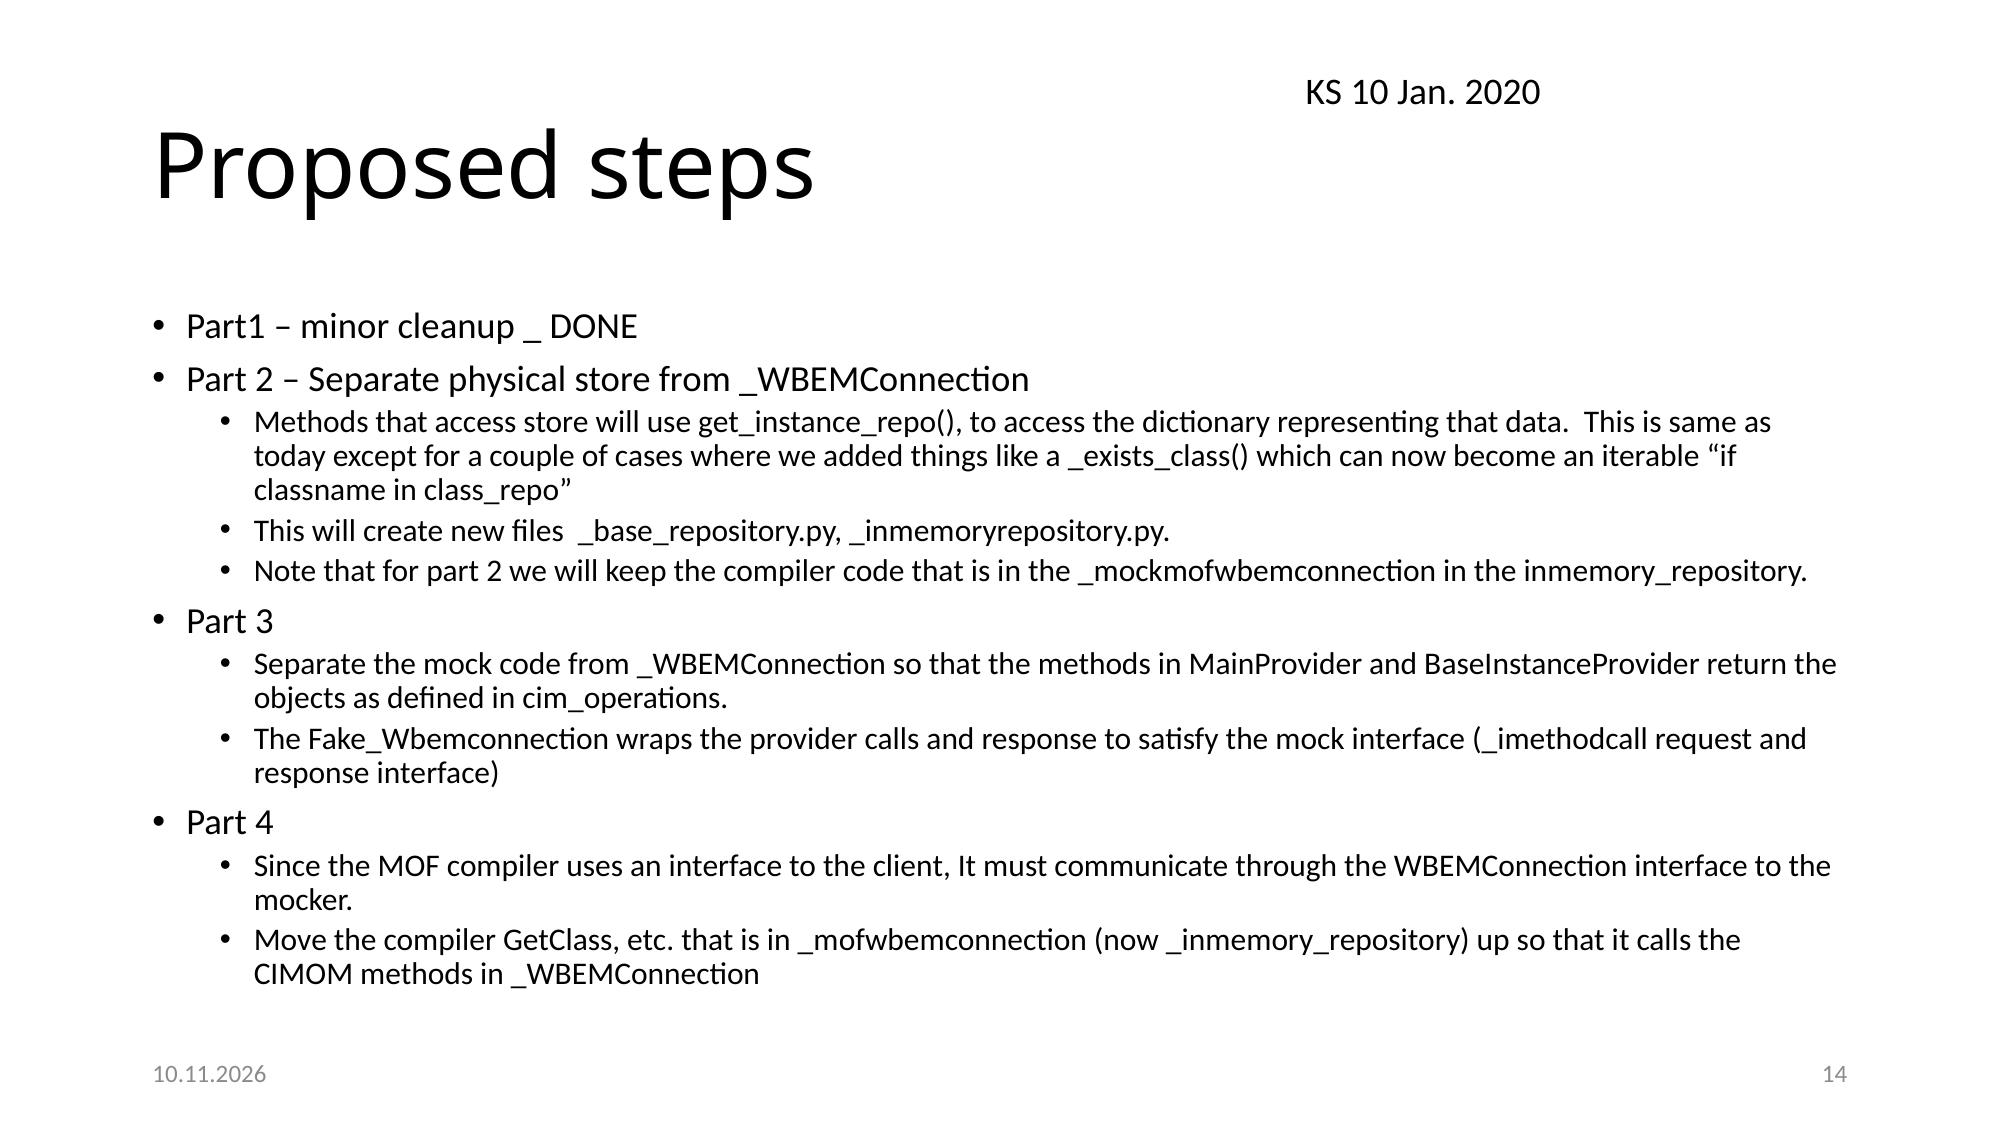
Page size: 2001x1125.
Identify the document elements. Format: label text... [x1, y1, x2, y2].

text_box KS 10 Jan. 2020 [1290, 59, 1725, 120]
slide_number 14 [1412, 1042, 1863, 1103]
title Proposed steps [137, 59, 1863, 278]
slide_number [137, 1042, 588, 1103]
list Part1 – minor cleanup _ DONE Part 2 – Separate physical store from _WBEMConnection Methods that access store will use get_instance_repo(), to access the dictionary representing that data. This is same as today except for a couple of cases where we added things like a _exists_class() which can now become an iterable “if classname in class_repo” This will create new files _base_repository.py, _inmemoryrepository.py. Note that for part 2 we will keep the compiler code that is in the _mockmofwbemconnection in the inmemory_repository. Part 3 Separate the mock code from _WBEMConnection so that the methods in MainProvider and BaseInstanceProvider return the objects as defined in cim_operations. The Fake_Wbemconnection wraps the provider calls and response to satisfy the mock interface (_imethodcall request and response interface) Part 4 Since the MOF compiler uses an interface to the client, It must communicate through the WBEMConnection interface to the mocker. Move the compiler GetClass, etc. that is in _mofwbemconnection (now _inmemory_repository) up so that it calls the CIMOM methods in _WBEMConnection [137, 299, 1863, 1014]
